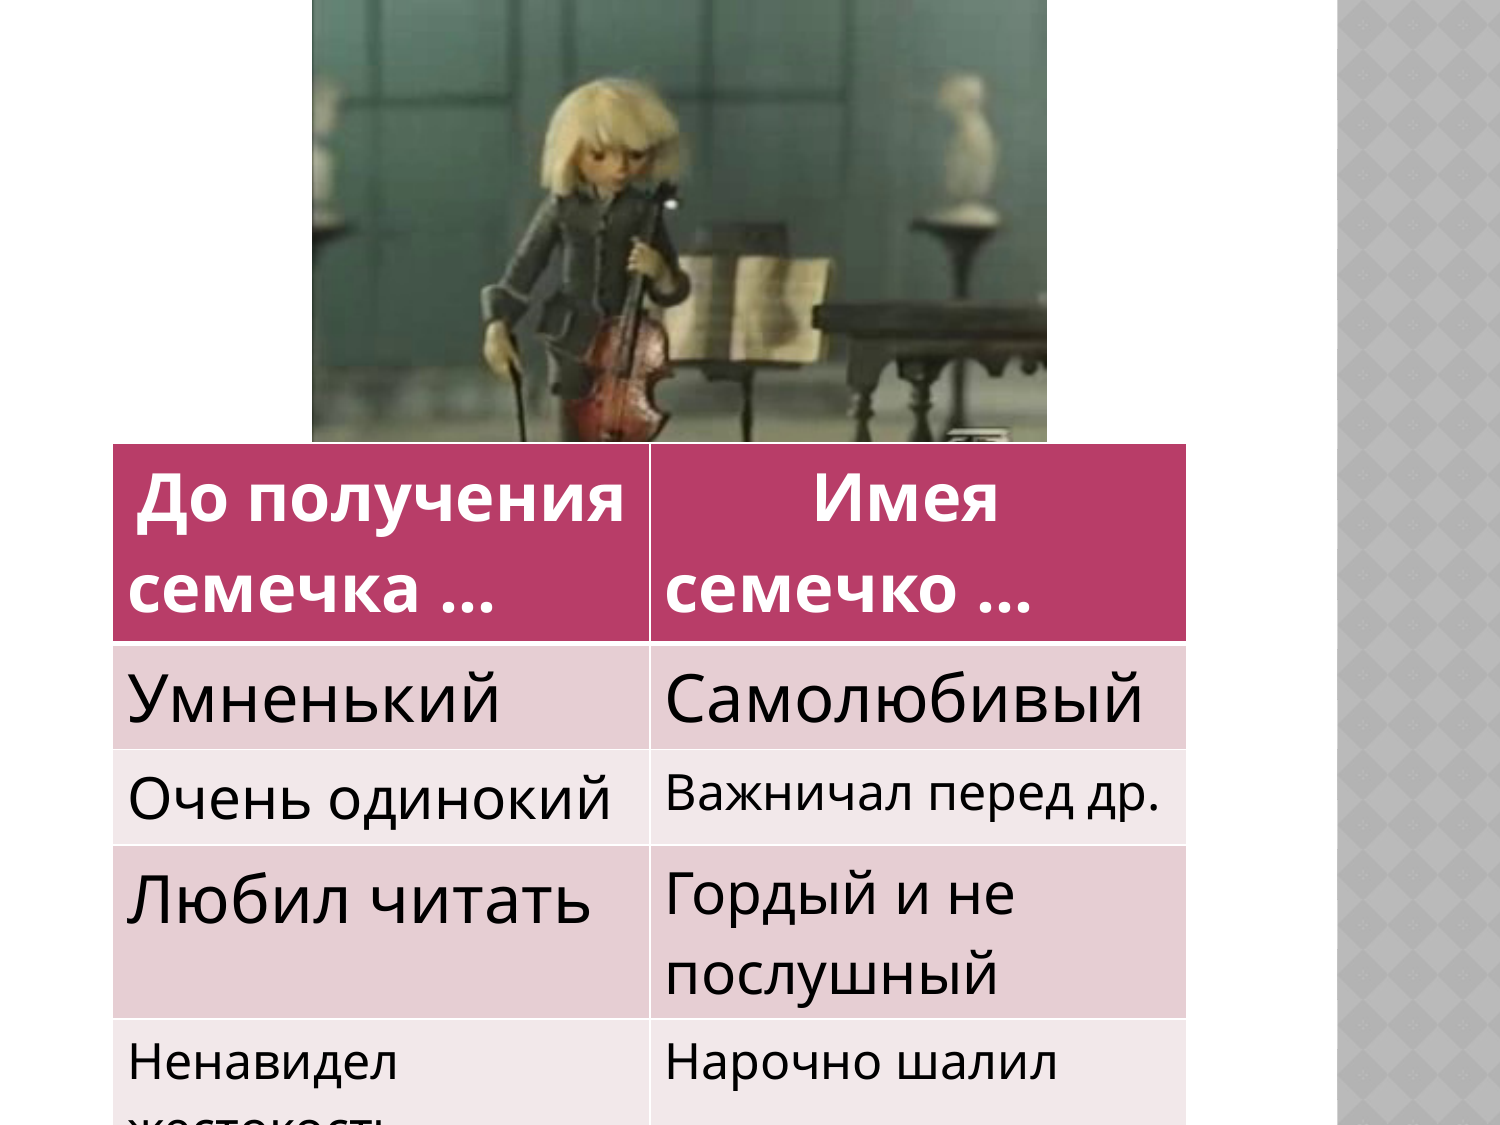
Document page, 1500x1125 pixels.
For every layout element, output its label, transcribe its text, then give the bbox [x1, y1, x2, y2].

table_header До получения семечка … [113, 444, 649, 641]
table_cell Умненький [113, 646, 649, 749]
table_cell Ненавидел жестокость [113, 1020, 649, 1125]
table_cell Гордый и не послушный [651, 846, 1186, 1018]
table_cell Важничал перед др. [651, 750, 1186, 844]
table_cell Нарочно шалил [651, 1020, 1186, 1125]
table_cell Самолюбивый [651, 646, 1186, 749]
table_cell Очень одинокий [113, 750, 649, 844]
table_header Имея семечко … [651, 444, 1186, 641]
table_cell Любил читать [113, 846, 649, 1018]
picture [312, 0, 1047, 501]
